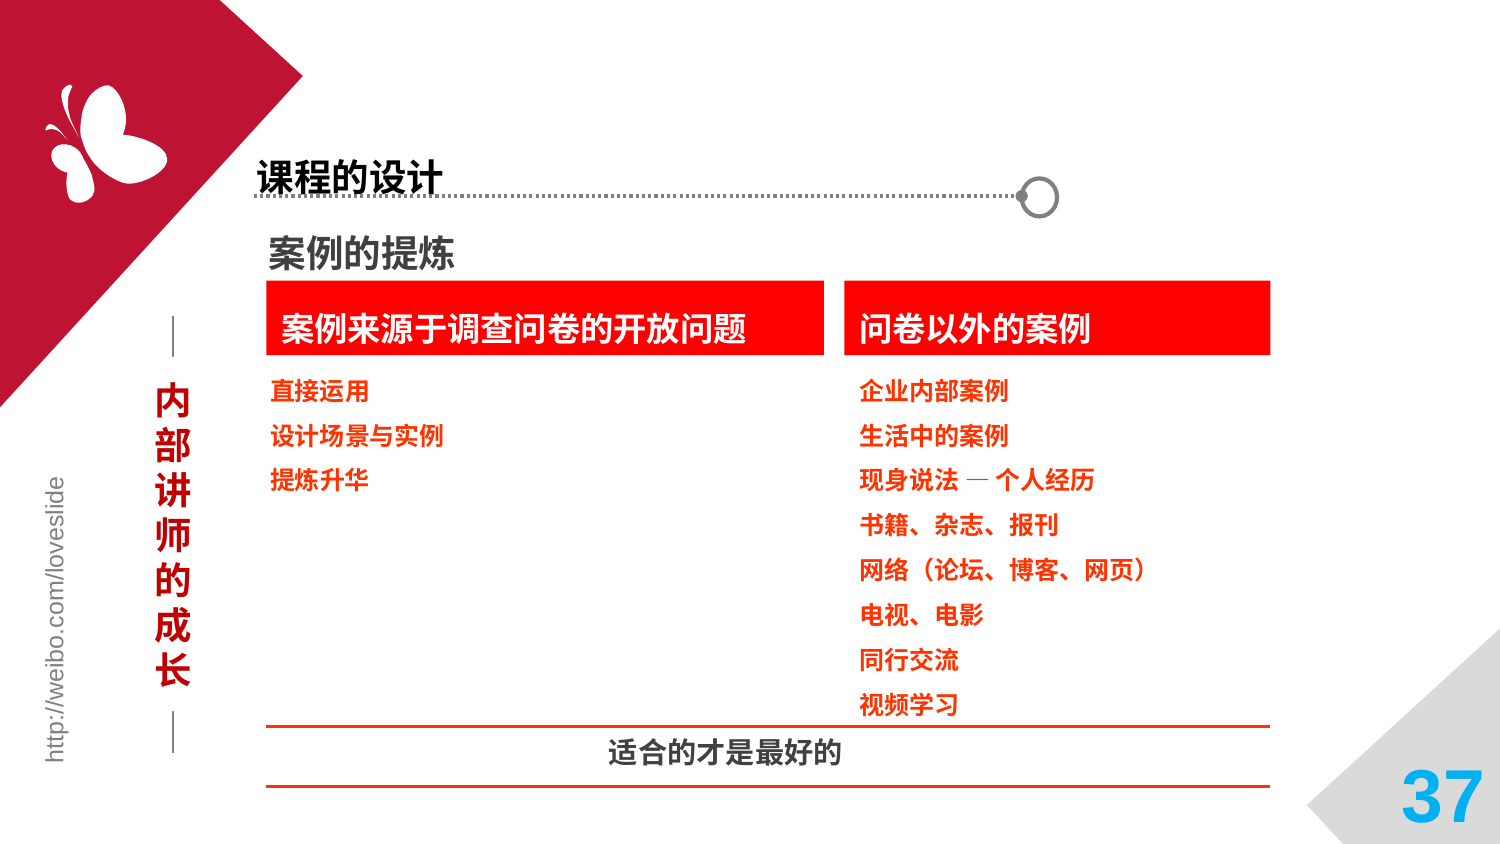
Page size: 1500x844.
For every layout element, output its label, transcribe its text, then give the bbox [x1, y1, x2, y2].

text_box 课程的设计 [242, 124, 788, 207]
text_box 适合的才是最好的 [300, 736, 1152, 777]
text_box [44, 84, 168, 203]
text_box [0, 0, 303, 408]
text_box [253, 178, 1058, 217]
text_box 直接运用 设计场景与实例 提炼升华 [255, 352, 770, 503]
text_box 内部讲师的成长 [135, 356, 168, 712]
text_box http://weibo.com/loveslide [30, 461, 76, 779]
text_box 案例来源于调查问卷的开放问题 [266, 280, 824, 356]
text_box 问卷以外的案例 [844, 280, 1271, 352]
text_box 企业内部案例 生活中的案例 现身说法 — 个人经历 书籍、杂志、报刊 网络（论坛、博客、网页） 电视、电影 同行交流 视频学习 [844, 352, 1359, 727]
text_box 内部讲师的成长 [177, 356, 211, 712]
text_box 案例的提炼 [253, 224, 800, 283]
text_box [1306, 628, 1500, 844]
text_box 37 [1376, 764, 1500, 822]
